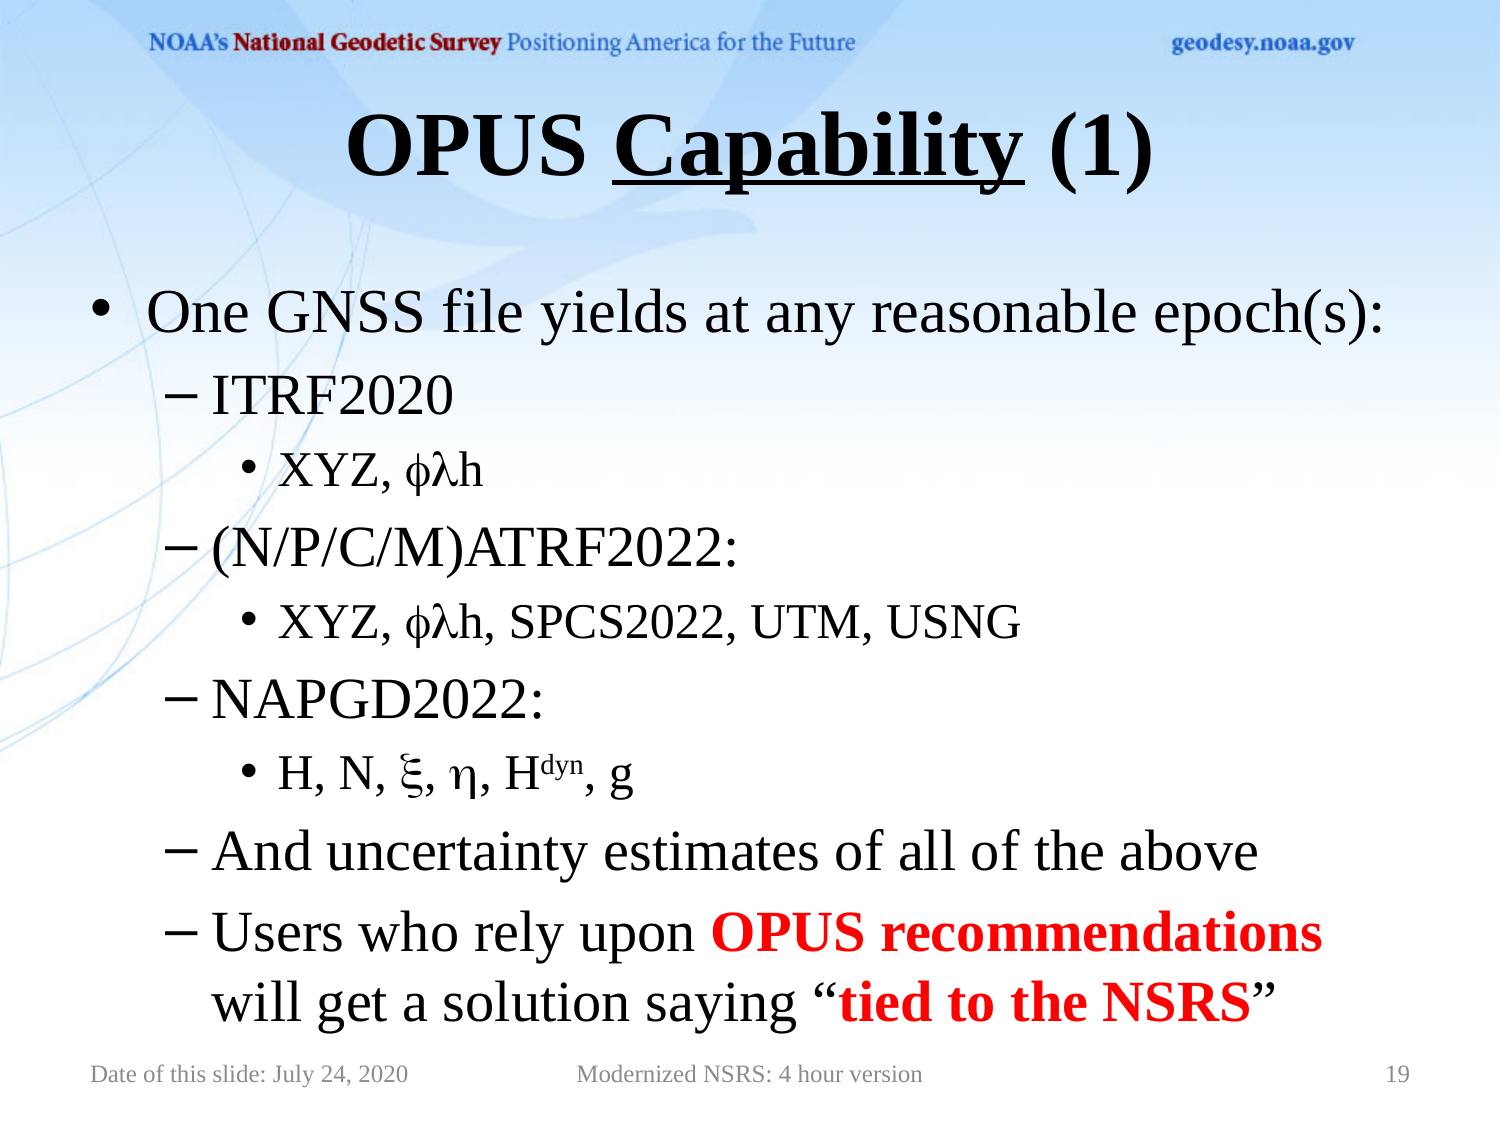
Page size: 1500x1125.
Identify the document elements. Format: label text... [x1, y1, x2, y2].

picture [0, 0, 1500, 1125]
title OPUS Capability (1) [75, 45, 1425, 233]
footer Modernized NSRS: 4 hour version [512, 1042, 988, 1103]
list One GNSS file yields at any reasonable epoch(s): ITRF2020 XYZ, flh (N/P/C/M)ATRF2022: XYZ, flh, SPCS2022, UTM, USNG NAPGD2022: H, N, x, h, Hdyn, g And uncertainty estimates of all of the above Users who rely upon OPUS recommendations will get a solution saying “tied to the NSRS” [75, 262, 1425, 1005]
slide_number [75, 1042, 425, 1103]
slide_number 19 [1074, 1042, 1425, 1103]
